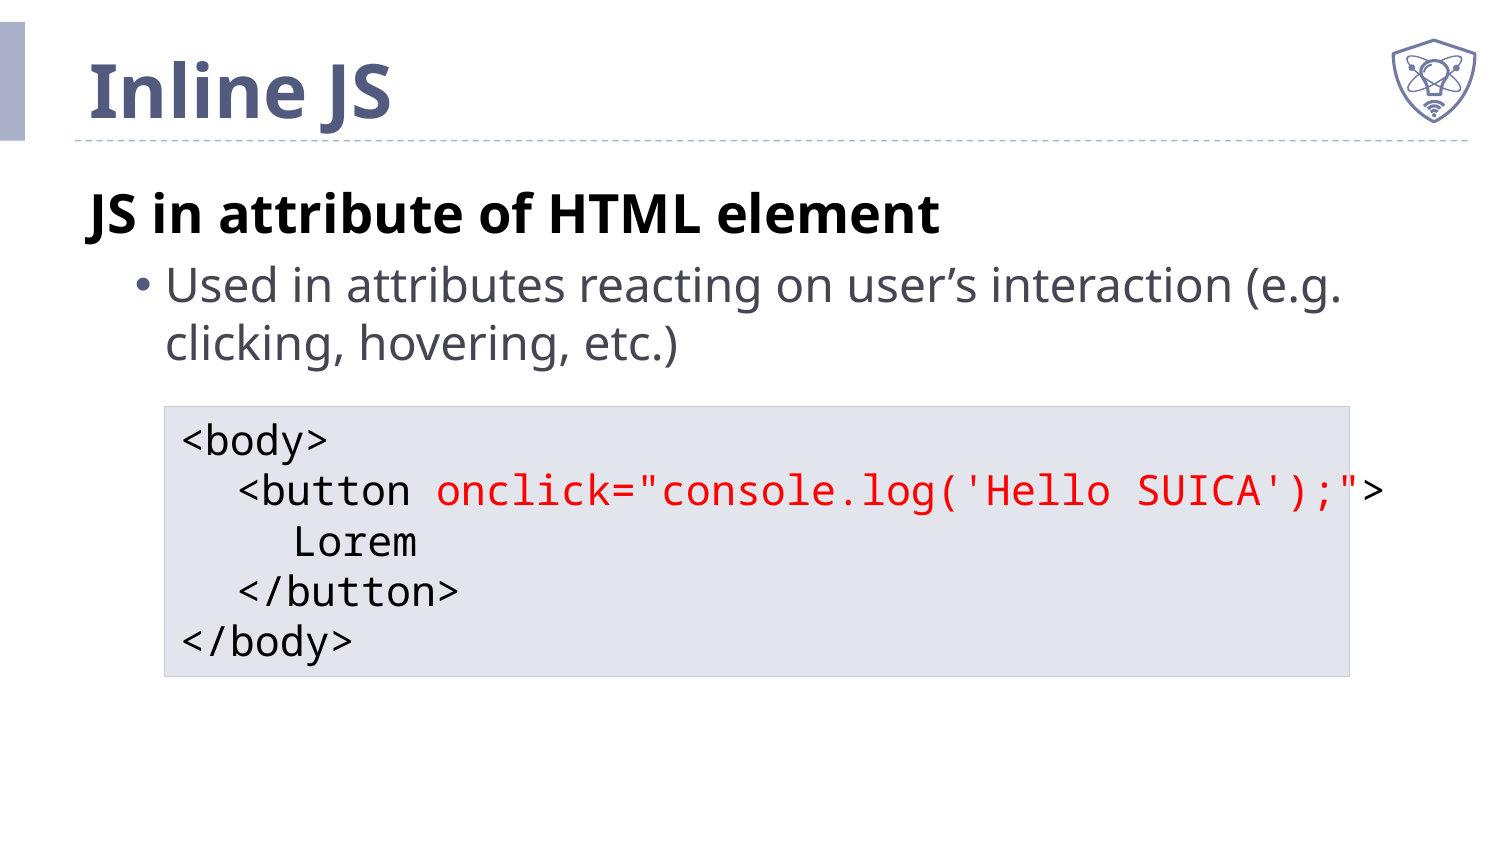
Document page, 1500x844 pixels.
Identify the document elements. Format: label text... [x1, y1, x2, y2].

text_box <body> <button onclick="console.log('Hello SUICA');"> Lorem </button> </body> [164, 406, 1350, 677]
list JS in attribute of HTML element Used in attributes reacting on user’s interaction (e.g. clicking, hovering, etc.) [75, 171, 1475, 835]
title Inline JS [75, 18, 1475, 141]
